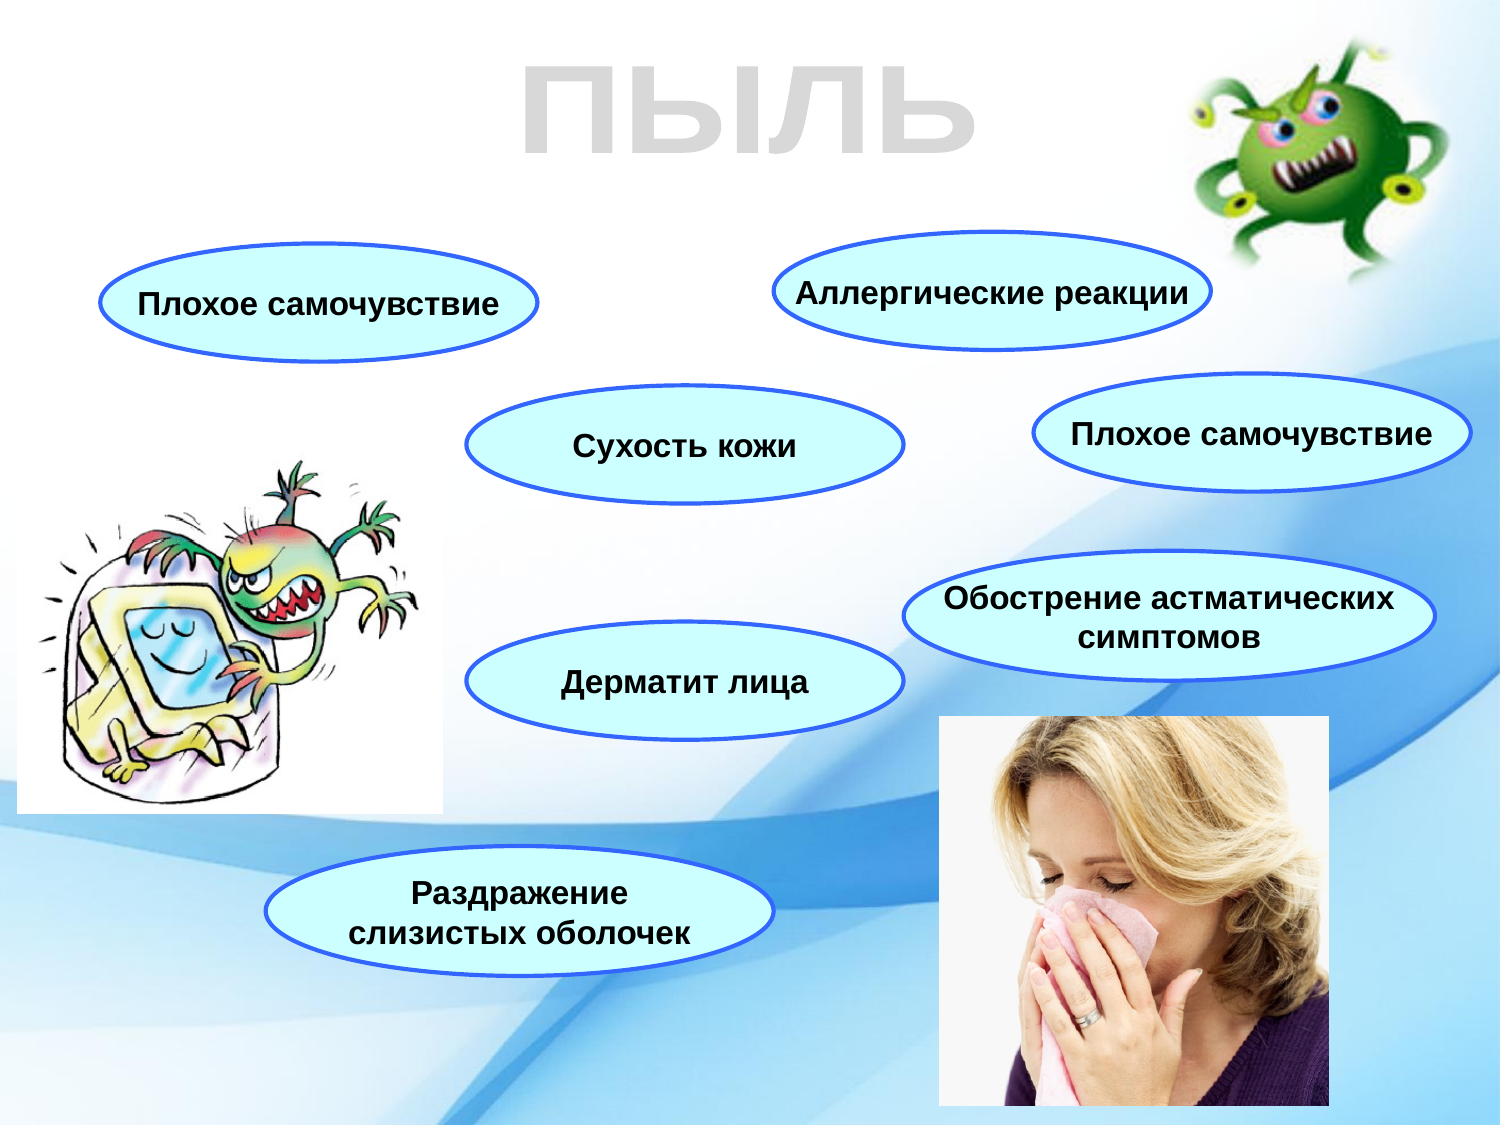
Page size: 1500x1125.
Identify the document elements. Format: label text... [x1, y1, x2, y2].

text_box Сухость кожи [466, 385, 904, 504]
text_box Дерматит лица [466, 621, 904, 740]
text_box Аллергические реакции [773, 231, 1202, 350]
picture [0, 0, 1500, 1125]
text_box Плохое самочувствие [100, 243, 538, 362]
text_box Обострение астматических симптомов [903, 550, 1436, 681]
text_box Плохое самочувствие [1033, 373, 1471, 492]
text_box Раздражение слизистых оболочек [265, 846, 774, 976]
